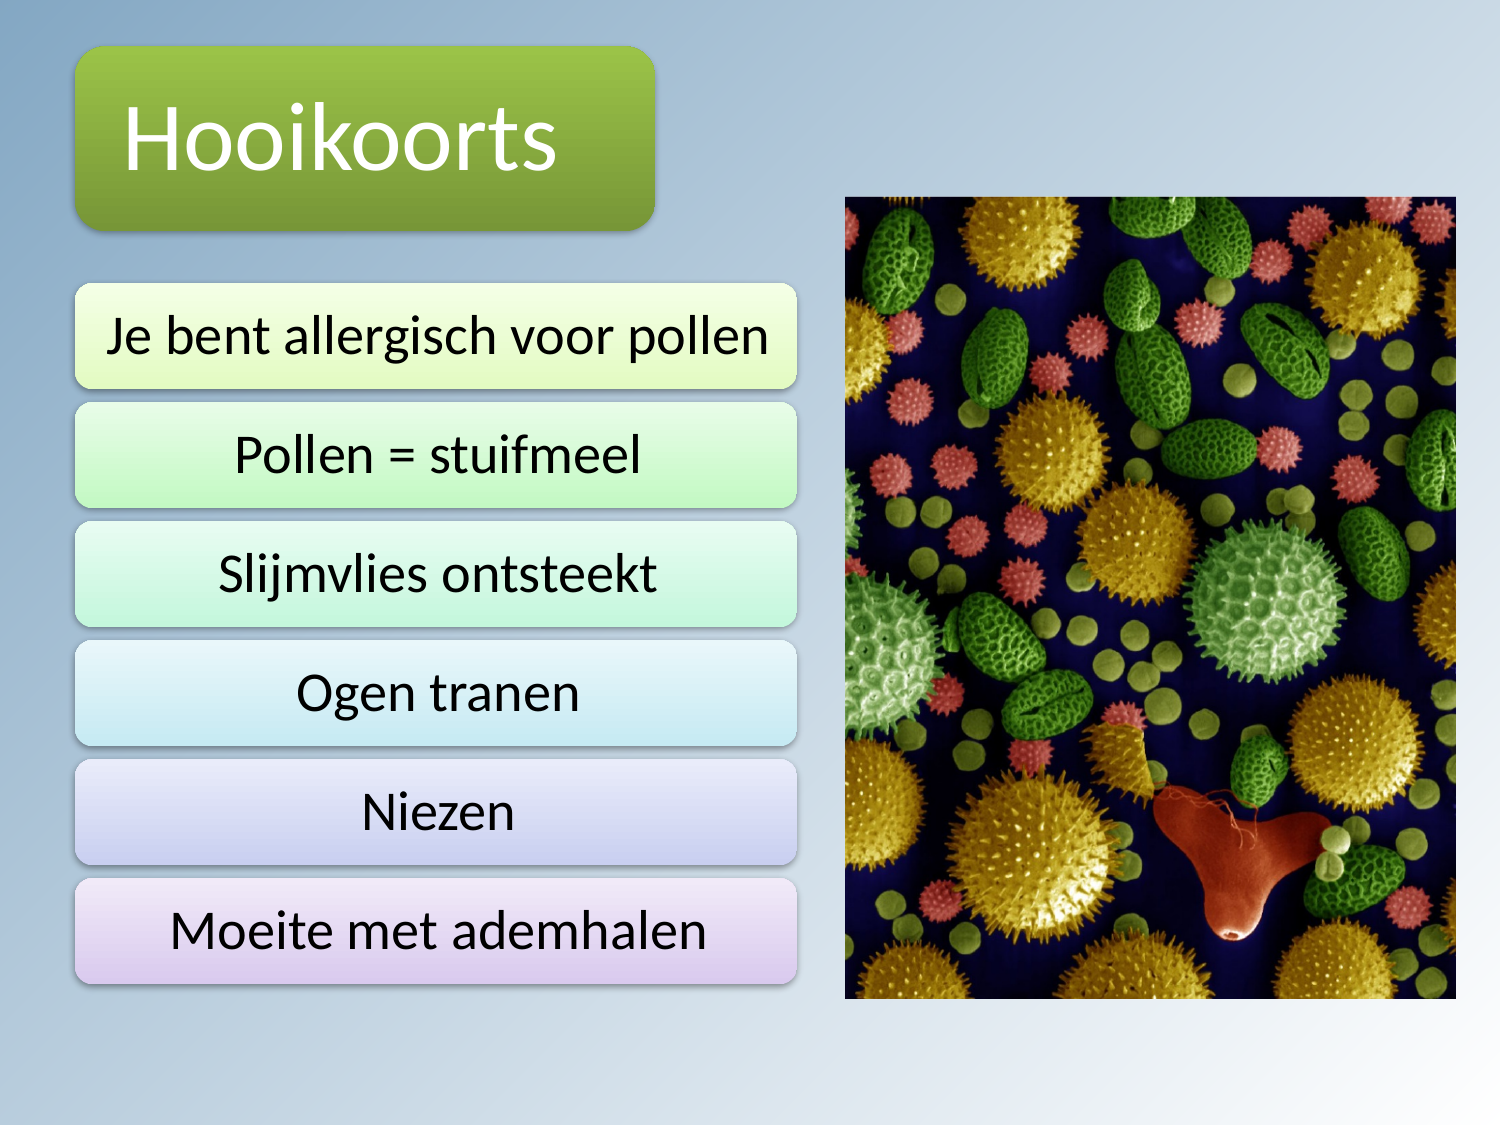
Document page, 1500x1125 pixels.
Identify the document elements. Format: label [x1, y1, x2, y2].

text_box [74, 44, 656, 233]
picture [748, 198, 1500, 999]
list [74, 262, 798, 1006]
